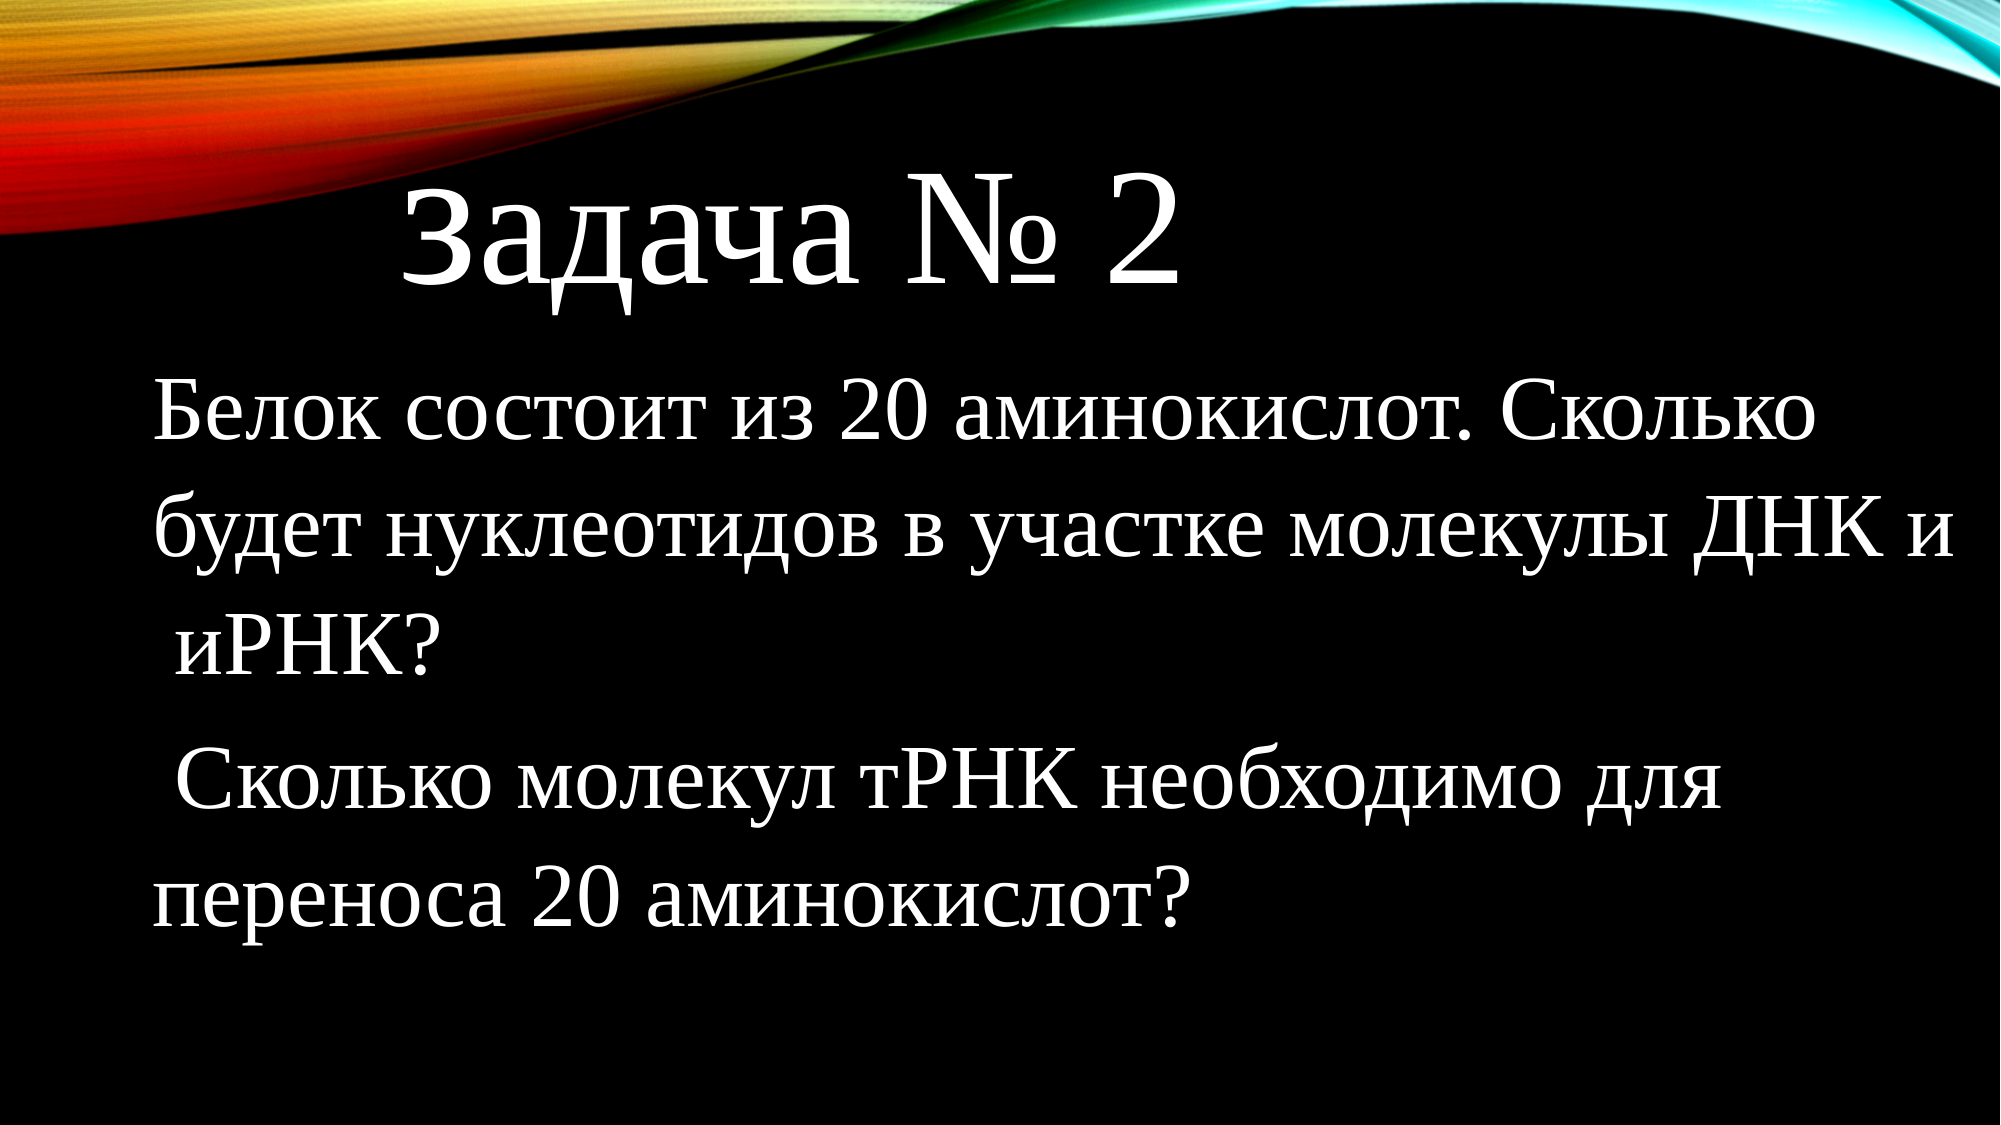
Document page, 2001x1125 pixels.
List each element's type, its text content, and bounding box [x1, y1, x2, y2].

picture [0, 0, 2000, 237]
text_box задача № 2 Белок состоит из 20 аминокислот. Сколько будет нуклеотидов в участке молекулы ДНК и иРНК? Сколько молекул тРНК необходимо для переноса 20 аминокислот? [137, 59, 1978, 953]
